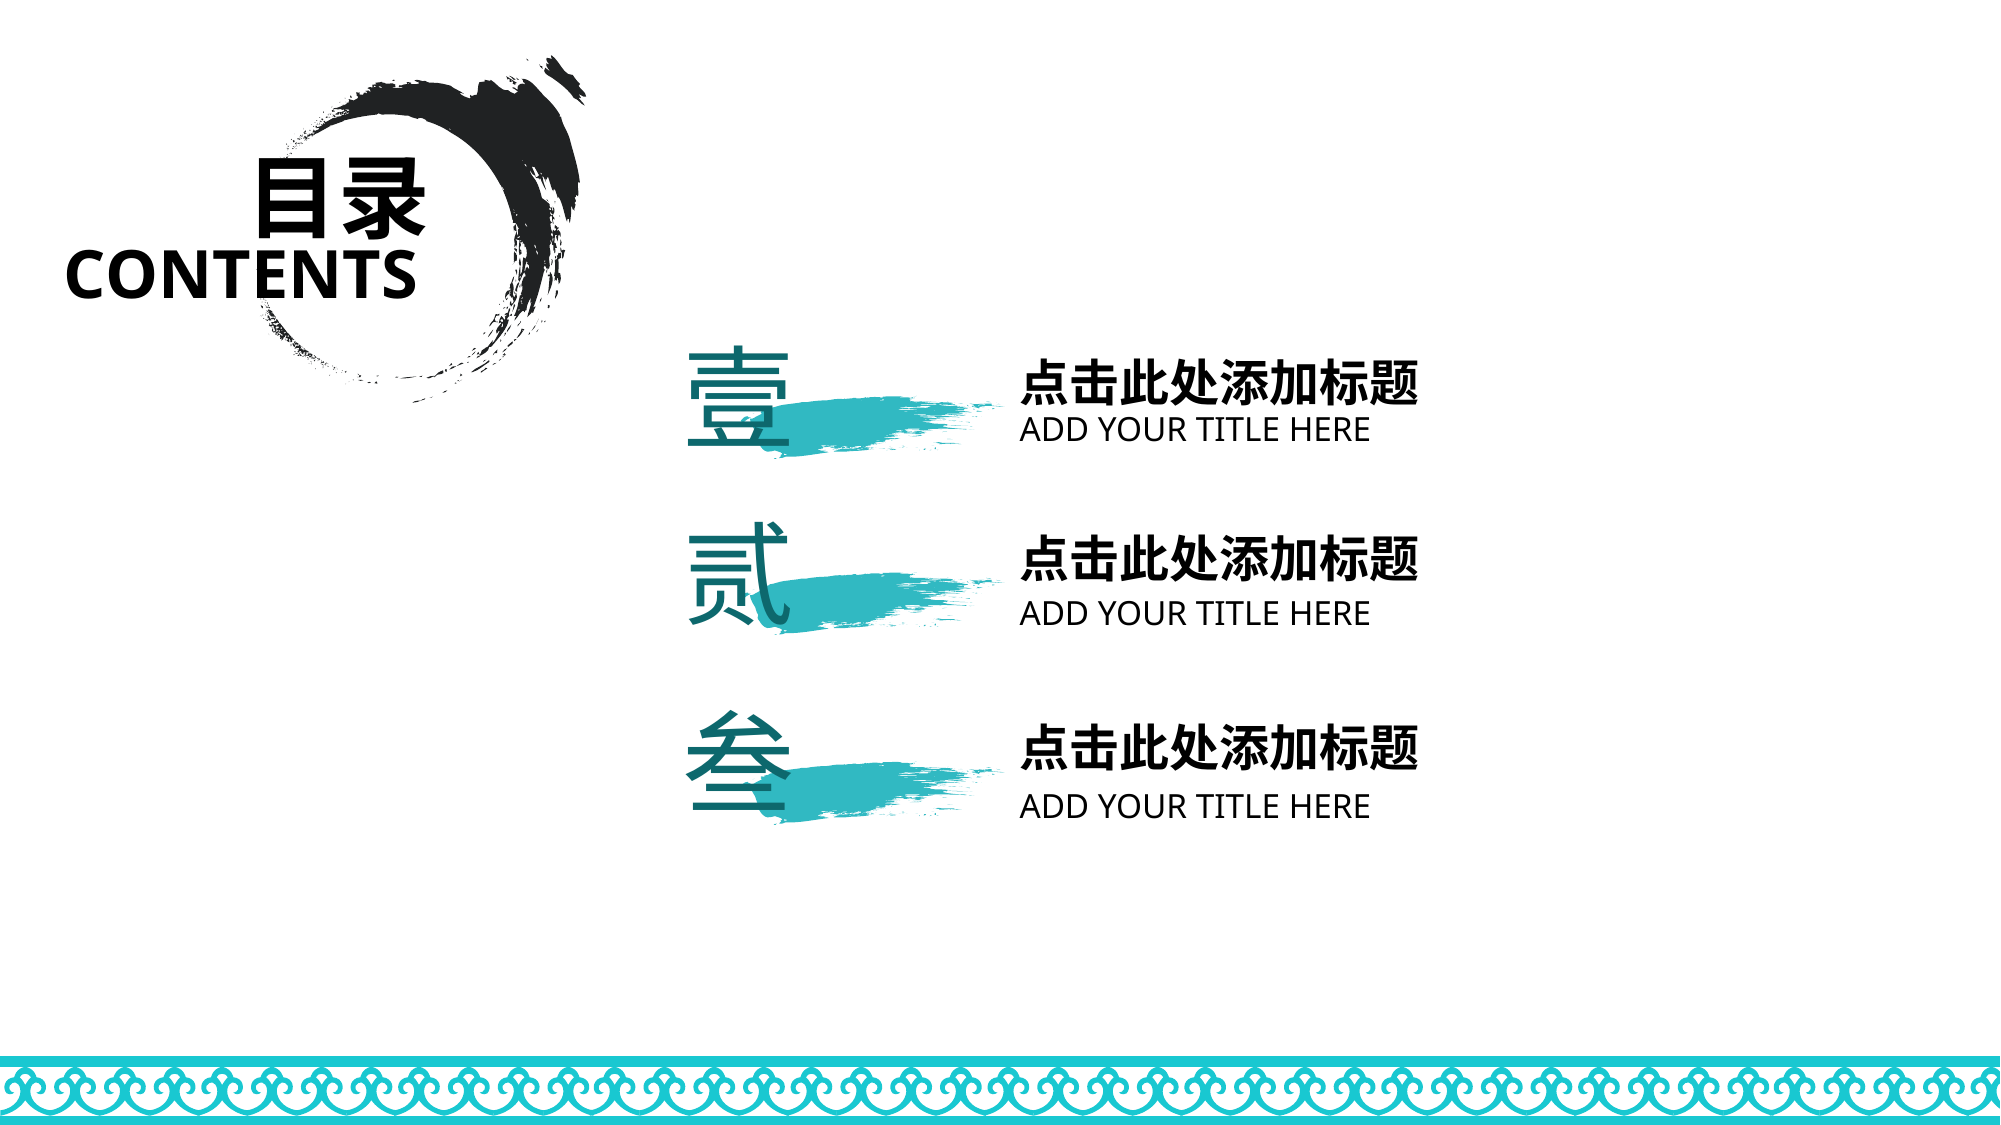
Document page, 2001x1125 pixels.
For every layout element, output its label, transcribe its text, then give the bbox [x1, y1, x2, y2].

text_box CONTENTS [48, 224, 531, 319]
text_box 壹 [667, 320, 799, 470]
text_box 点击此处添加标题 [1004, 520, 1446, 584]
text_box 点击此处添加标题 [1004, 709, 1446, 777]
text_box ADD YOUR TITLE HERE [1005, 401, 1446, 456]
text_box ADD YOUR TITLE HERE [1004, 777, 1446, 833]
text_box 叁 [667, 685, 799, 836]
text_box 贰 [667, 496, 799, 647]
picture [740, 572, 1005, 635]
text_box ADD YOUR TITLE HERE [1004, 584, 1446, 640]
text_box 目录 [232, 131, 446, 224]
picture [740, 761, 1005, 825]
picture [740, 395, 1005, 459]
text_box 点击此处添加标题 [1004, 343, 1446, 401]
